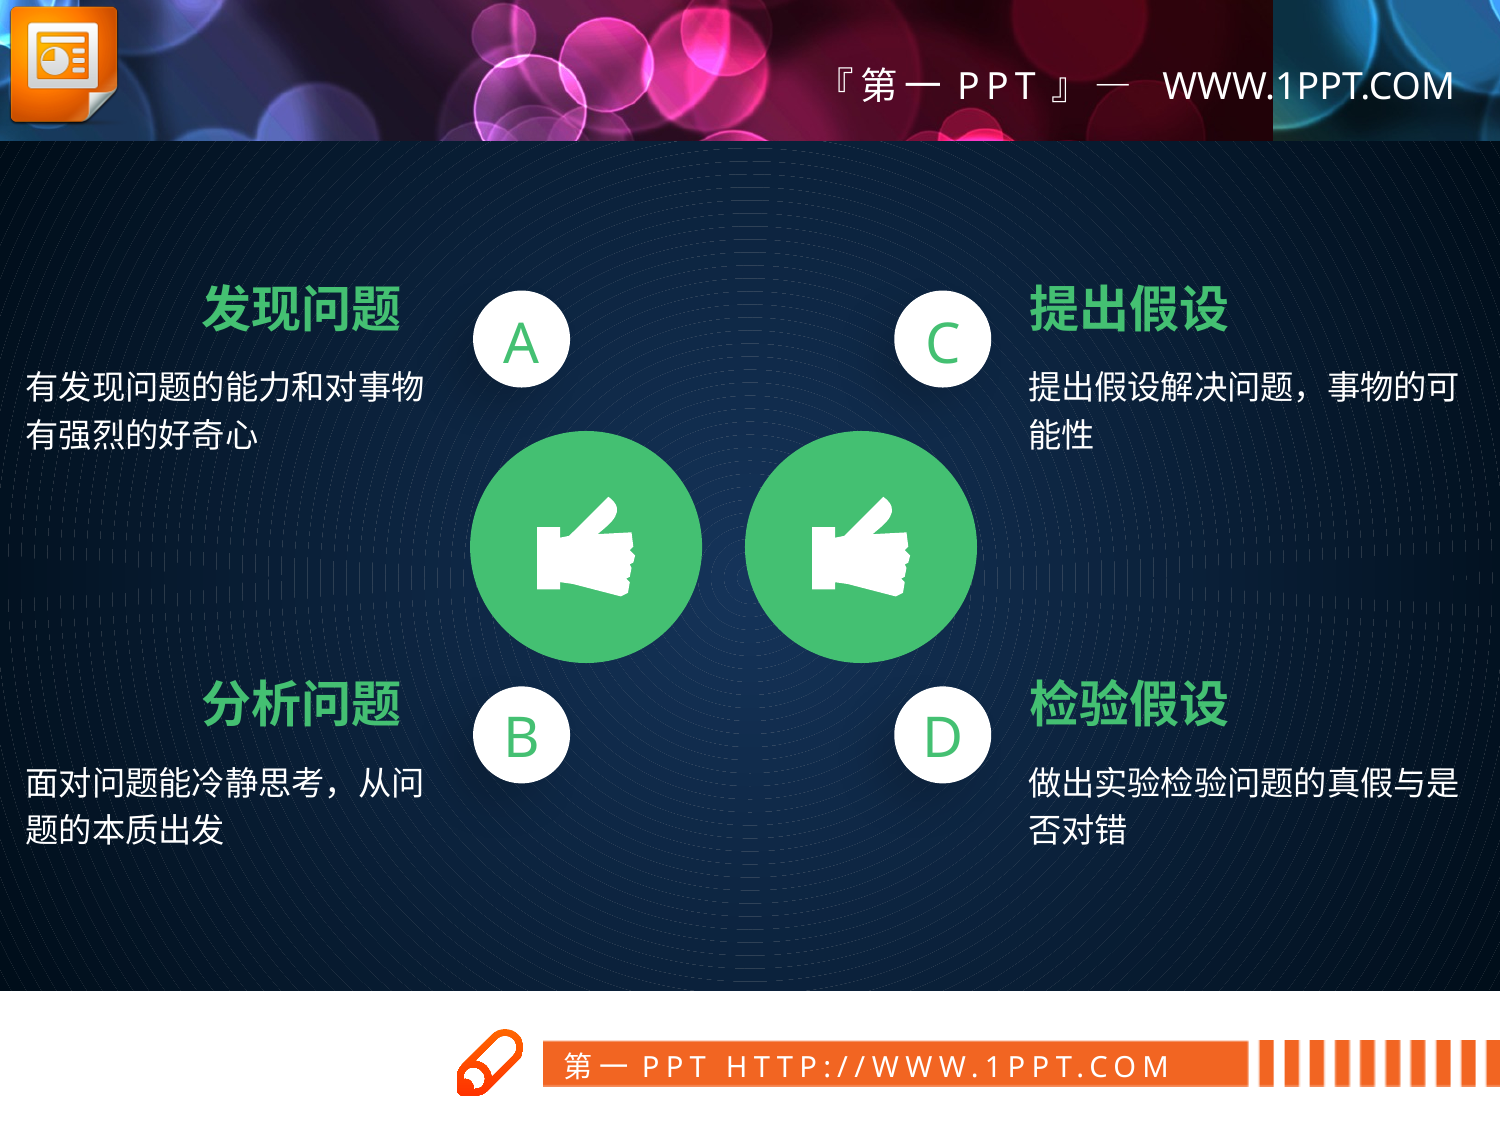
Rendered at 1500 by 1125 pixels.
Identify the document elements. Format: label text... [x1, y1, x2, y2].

text_box 面对问题能冷静思考，从问题的本质出发 [5, 743, 474, 860]
text_box [560, 705, 571, 765]
text_box [497, 290, 546, 297]
text_box D [902, 691, 984, 779]
picture [543, 1040, 1500, 1087]
text_box [470, 430, 703, 664]
text_box [918, 290, 967, 297]
text_box 做出实验检验问题的真假与是否对错 [1008, 743, 1494, 860]
text_box [501, 686, 543, 691]
text_box [473, 705, 483, 765]
text_box 提出假设解决问题，事物的可能性 [1008, 347, 1494, 464]
text_box 提出假设 [1009, 267, 1250, 347]
text_box C [905, 297, 981, 385]
text_box [473, 309, 483, 369]
text_box [560, 309, 571, 369]
text_box [922, 686, 964, 691]
text_box 检验假设 [1009, 663, 1250, 743]
text_box [501, 779, 542, 784]
picture [0, 0, 1500, 141]
text_box [894, 308, 905, 370]
text_box [894, 708, 902, 762]
text_box [922, 779, 963, 784]
text_box 有发现问题的能力和对事物有强烈的好奇心 [5, 347, 474, 464]
text_box [984, 709, 992, 761]
text_box [744, 430, 978, 664]
text_box 分析问题 [181, 663, 422, 743]
text_box [981, 309, 992, 369]
text_box 发现问题 [181, 267, 422, 347]
text_box B [483, 691, 560, 779]
text_box A [483, 297, 560, 385]
text_box [537, 496, 636, 597]
text_box [812, 496, 911, 597]
